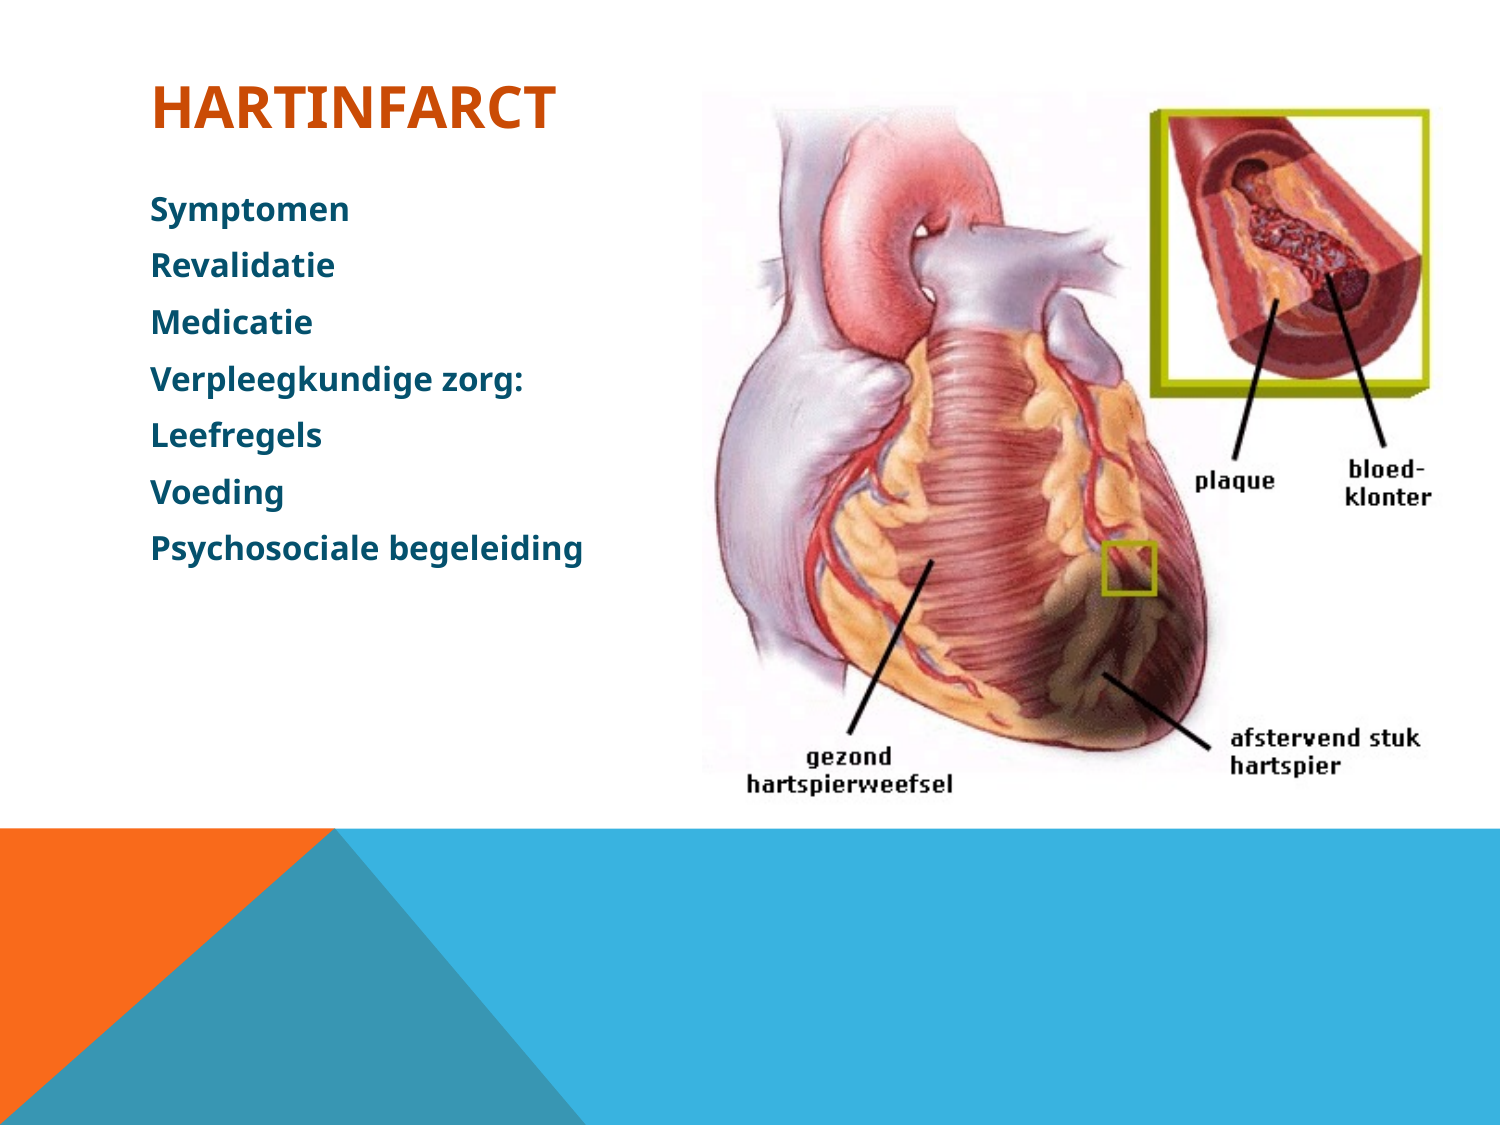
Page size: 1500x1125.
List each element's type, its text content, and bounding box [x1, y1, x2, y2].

title Hartinfarct [135, 60, 1369, 150]
picture [702, 77, 1444, 819]
list Symptomen Revalidatie Medicatie Verpleegkundige zorg: Leefregels Voeding Psychosociale begeleiding [135, 180, 697, 768]
